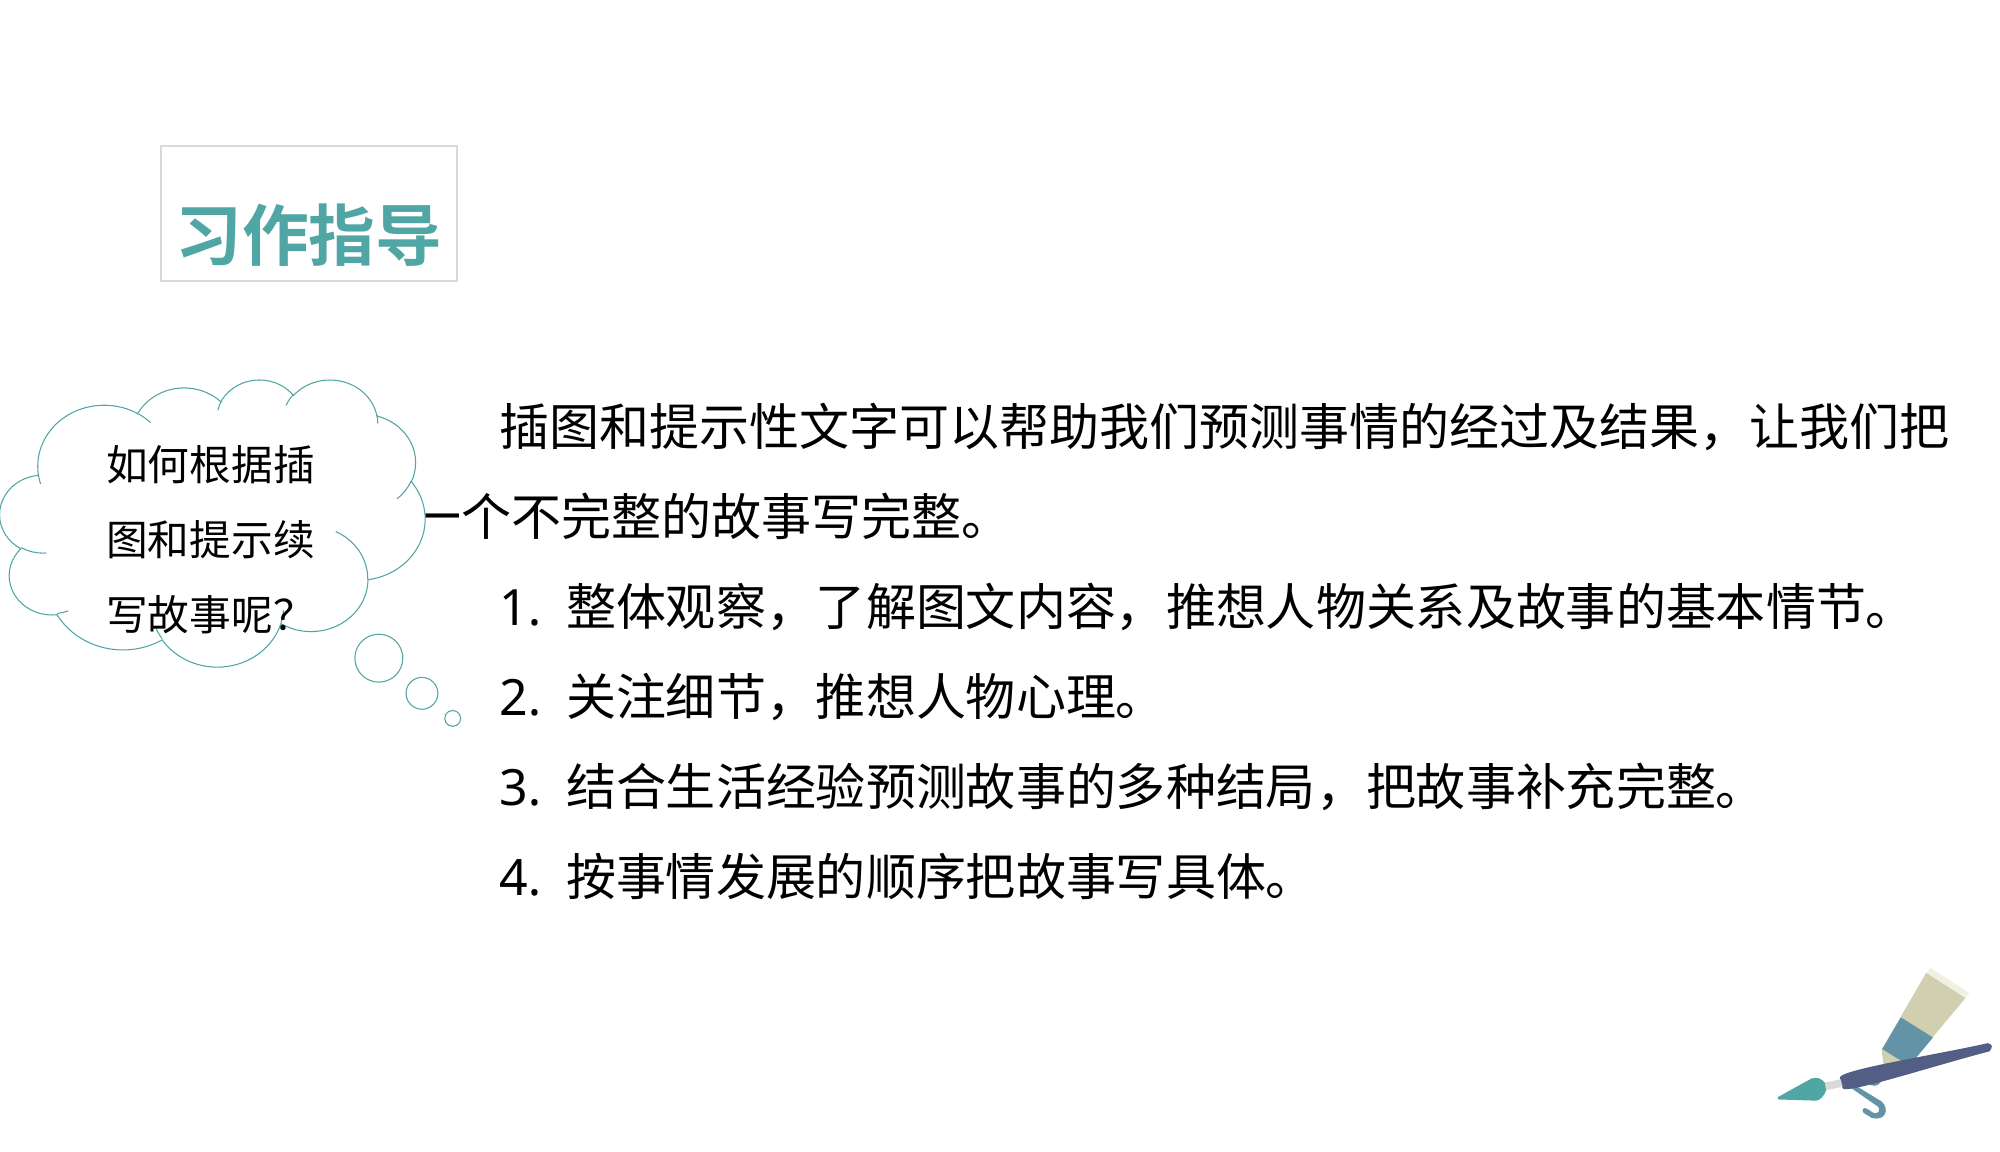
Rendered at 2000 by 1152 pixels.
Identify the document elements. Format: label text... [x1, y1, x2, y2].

text_box [444, 709, 462, 727]
text_box [405, 676, 439, 710]
text_box [142, 379, 426, 621]
text_box [354, 633, 404, 683]
text_box 习作指导 [160, 145, 458, 282]
text_box 插图和提示性文字可以帮助我们预测事情的经过及结果，让我们把一个不完整的故事写完整。 1. 整体观察，了解图文内容，推想人物关系及故事的基本情节。 2. 关注细节，推想人物心理。 3. 结合生活经验预测故事的多种结局，把故事补充完整。 4. 按事情发展的顺序把故事写具体。 [396, 313, 1972, 958]
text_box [1811, 970, 1974, 1152]
text_box [167, 647, 268, 668]
text_box [0, 404, 118, 644]
text_box [99, 647, 147, 651]
text_box 如何根据插图和提示续写故事呢？ [91, 406, 347, 647]
